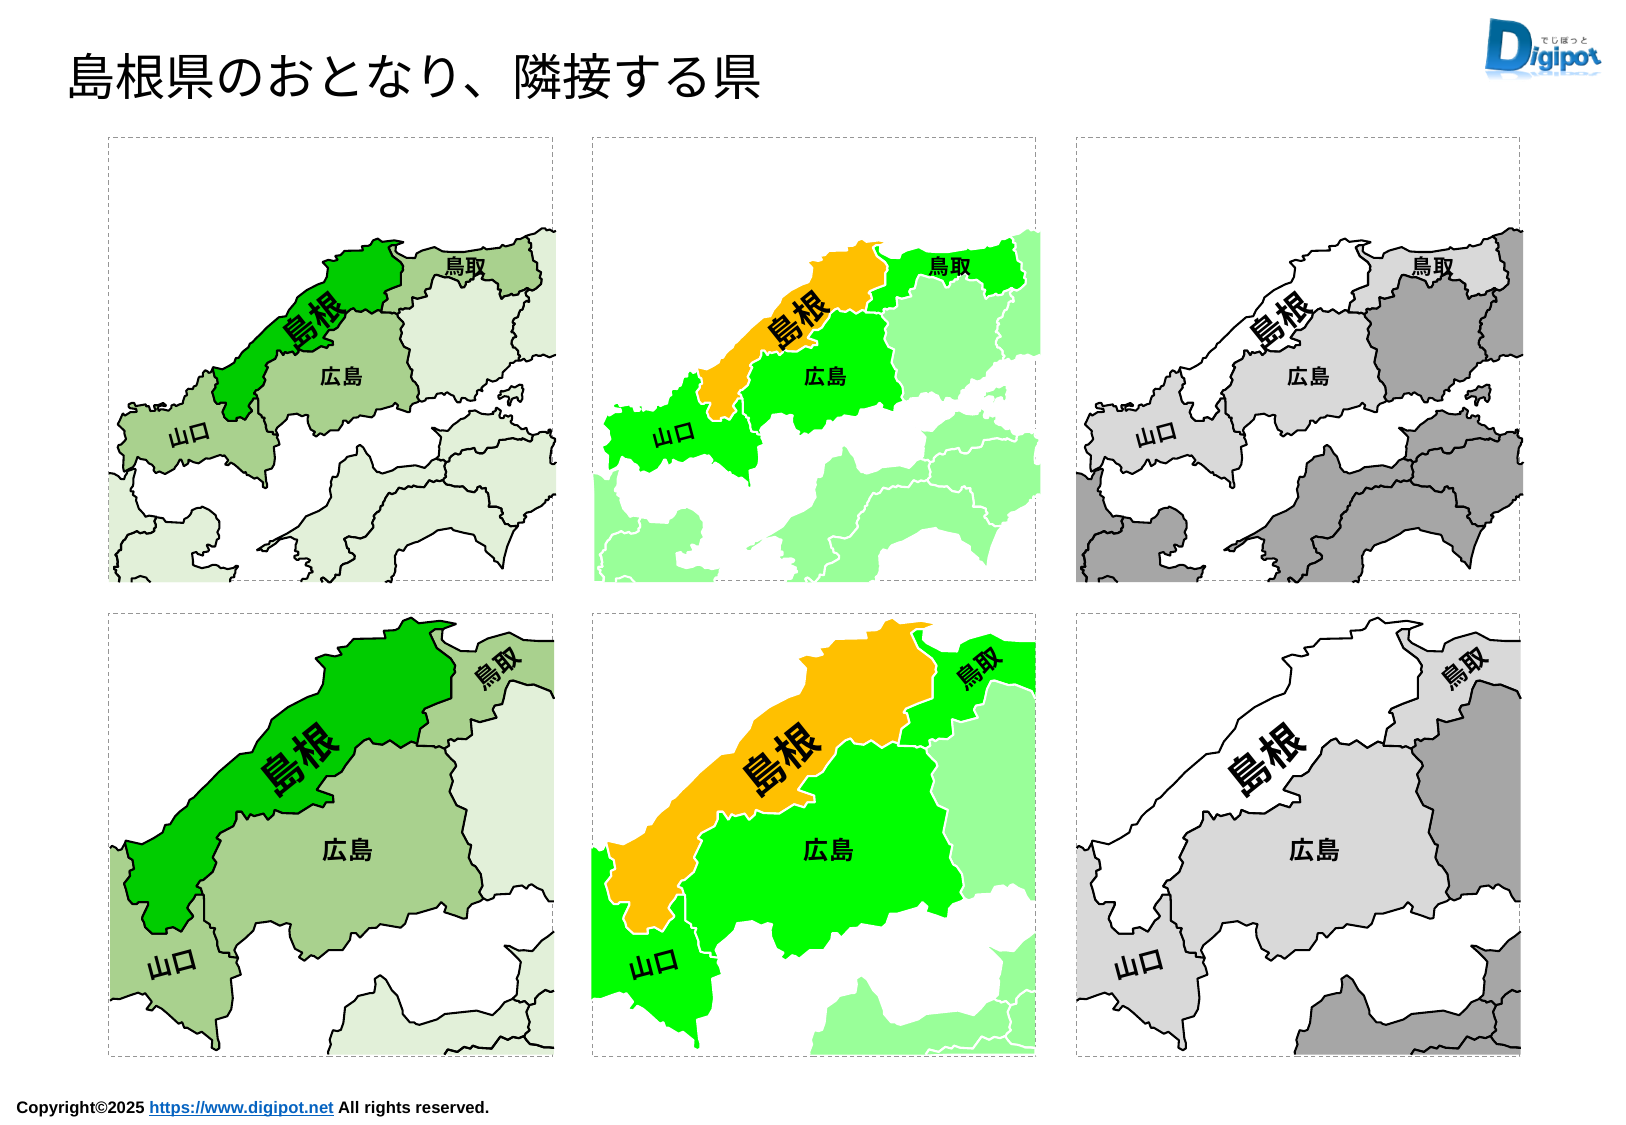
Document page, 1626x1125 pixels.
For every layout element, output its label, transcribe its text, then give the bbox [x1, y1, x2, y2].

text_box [1076, 617, 1521, 1055]
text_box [109, 617, 555, 1055]
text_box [591, 617, 1036, 1055]
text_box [593, 228, 1041, 583]
picture [1485, 18, 1602, 82]
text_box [108, 228, 556, 583]
text_box 島根県のおとなり、隣接する県 [50, 38, 777, 113]
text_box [1075, 228, 1524, 583]
